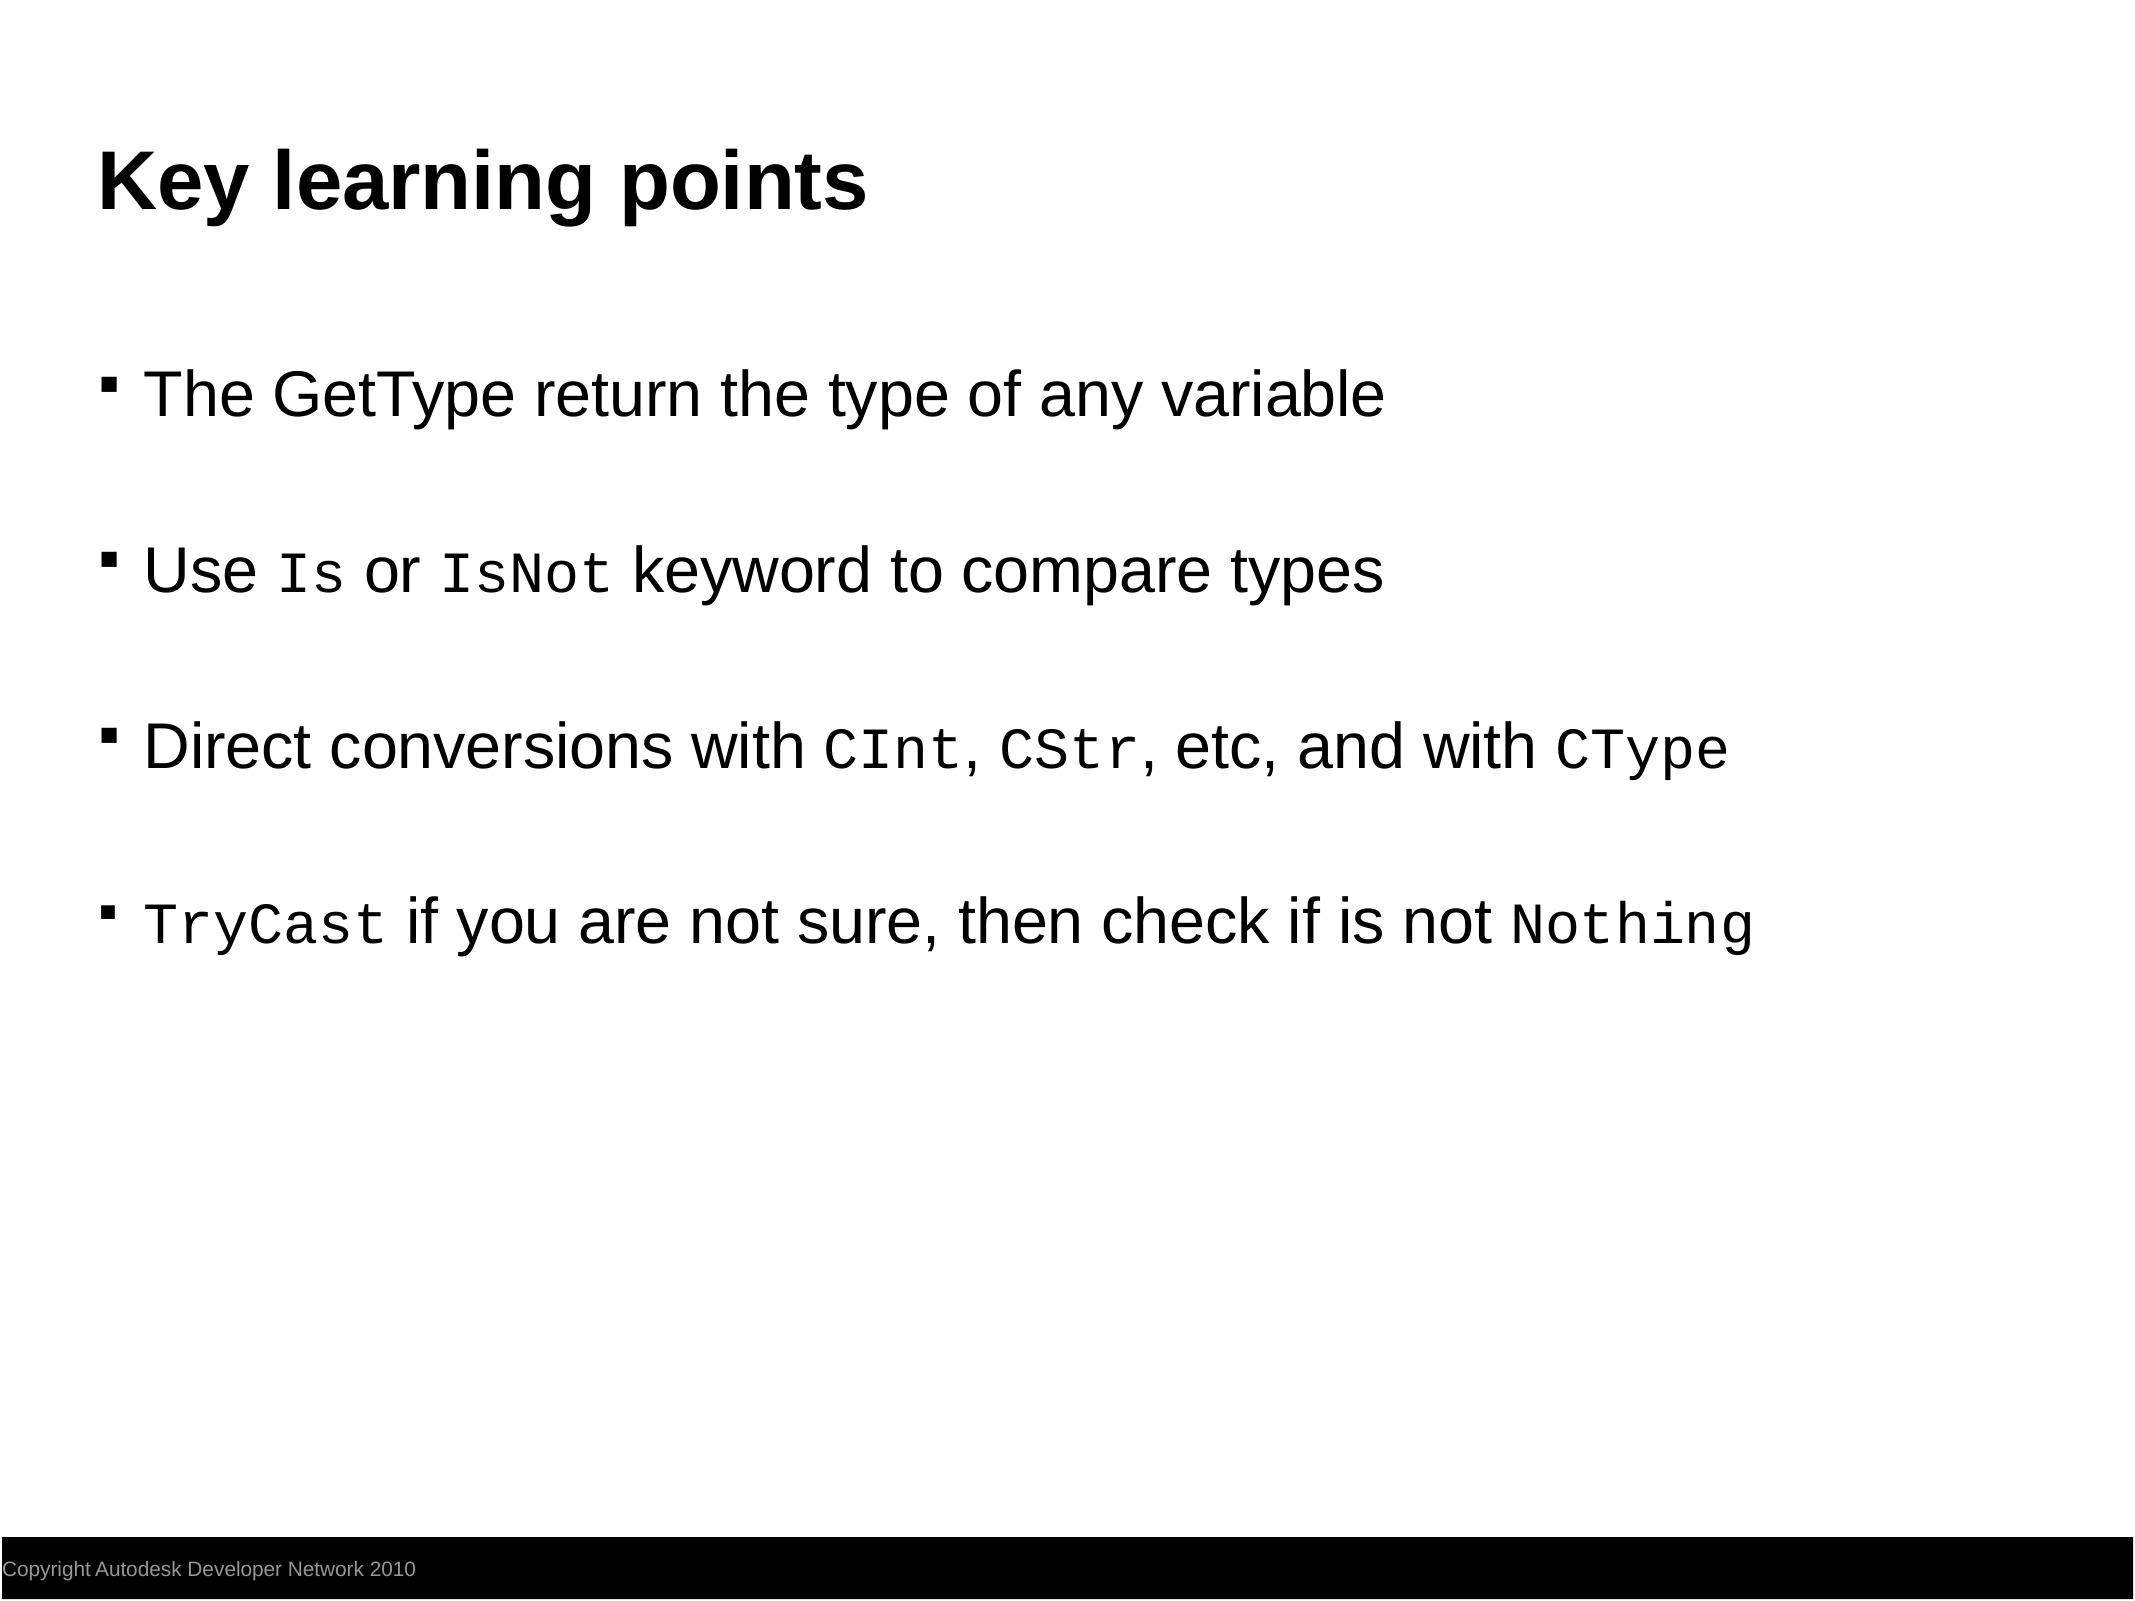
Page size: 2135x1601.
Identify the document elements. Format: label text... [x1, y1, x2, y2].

list The GetType return the type of any variable Use Is or IsNot keyword to compare types Direct conversions with CInt, CStr, etc, and with CType TryCast if you are not sure, then check if is not Nothing [96, 351, 2028, 1452]
title Key learning points [96, 59, 2028, 293]
